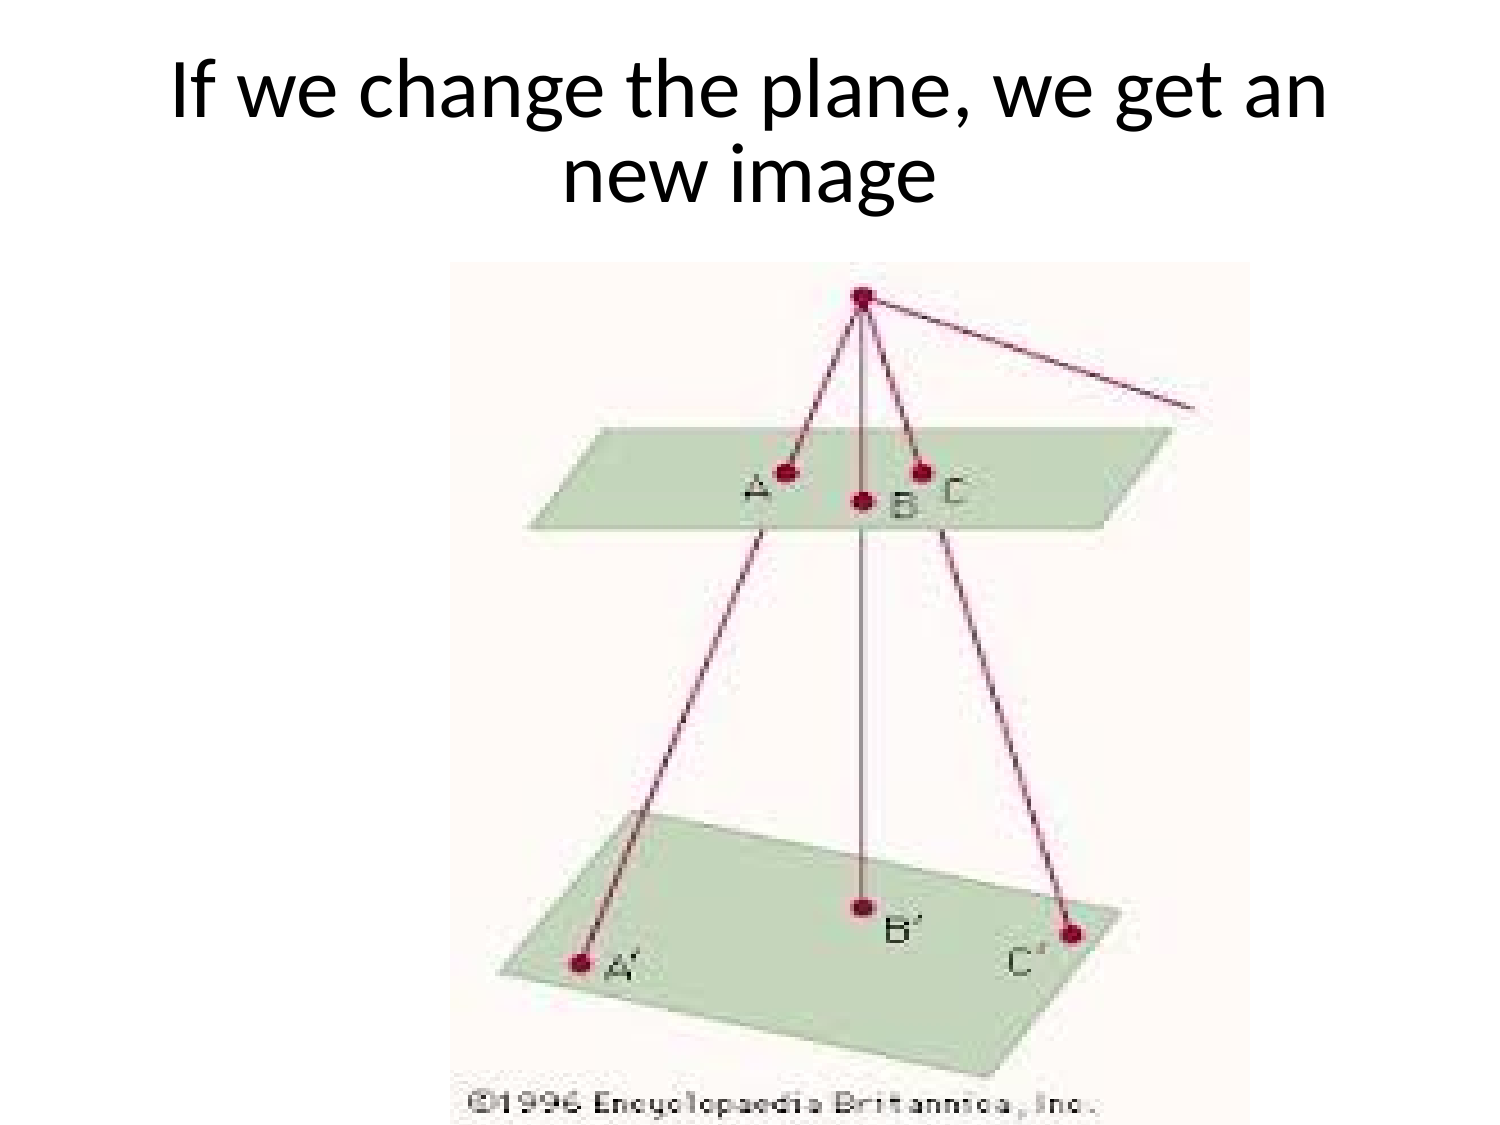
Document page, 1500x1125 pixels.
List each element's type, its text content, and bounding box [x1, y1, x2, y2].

title If we change the plane, we get an new image [75, 45, 1425, 233]
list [449, 262, 1251, 1125]
